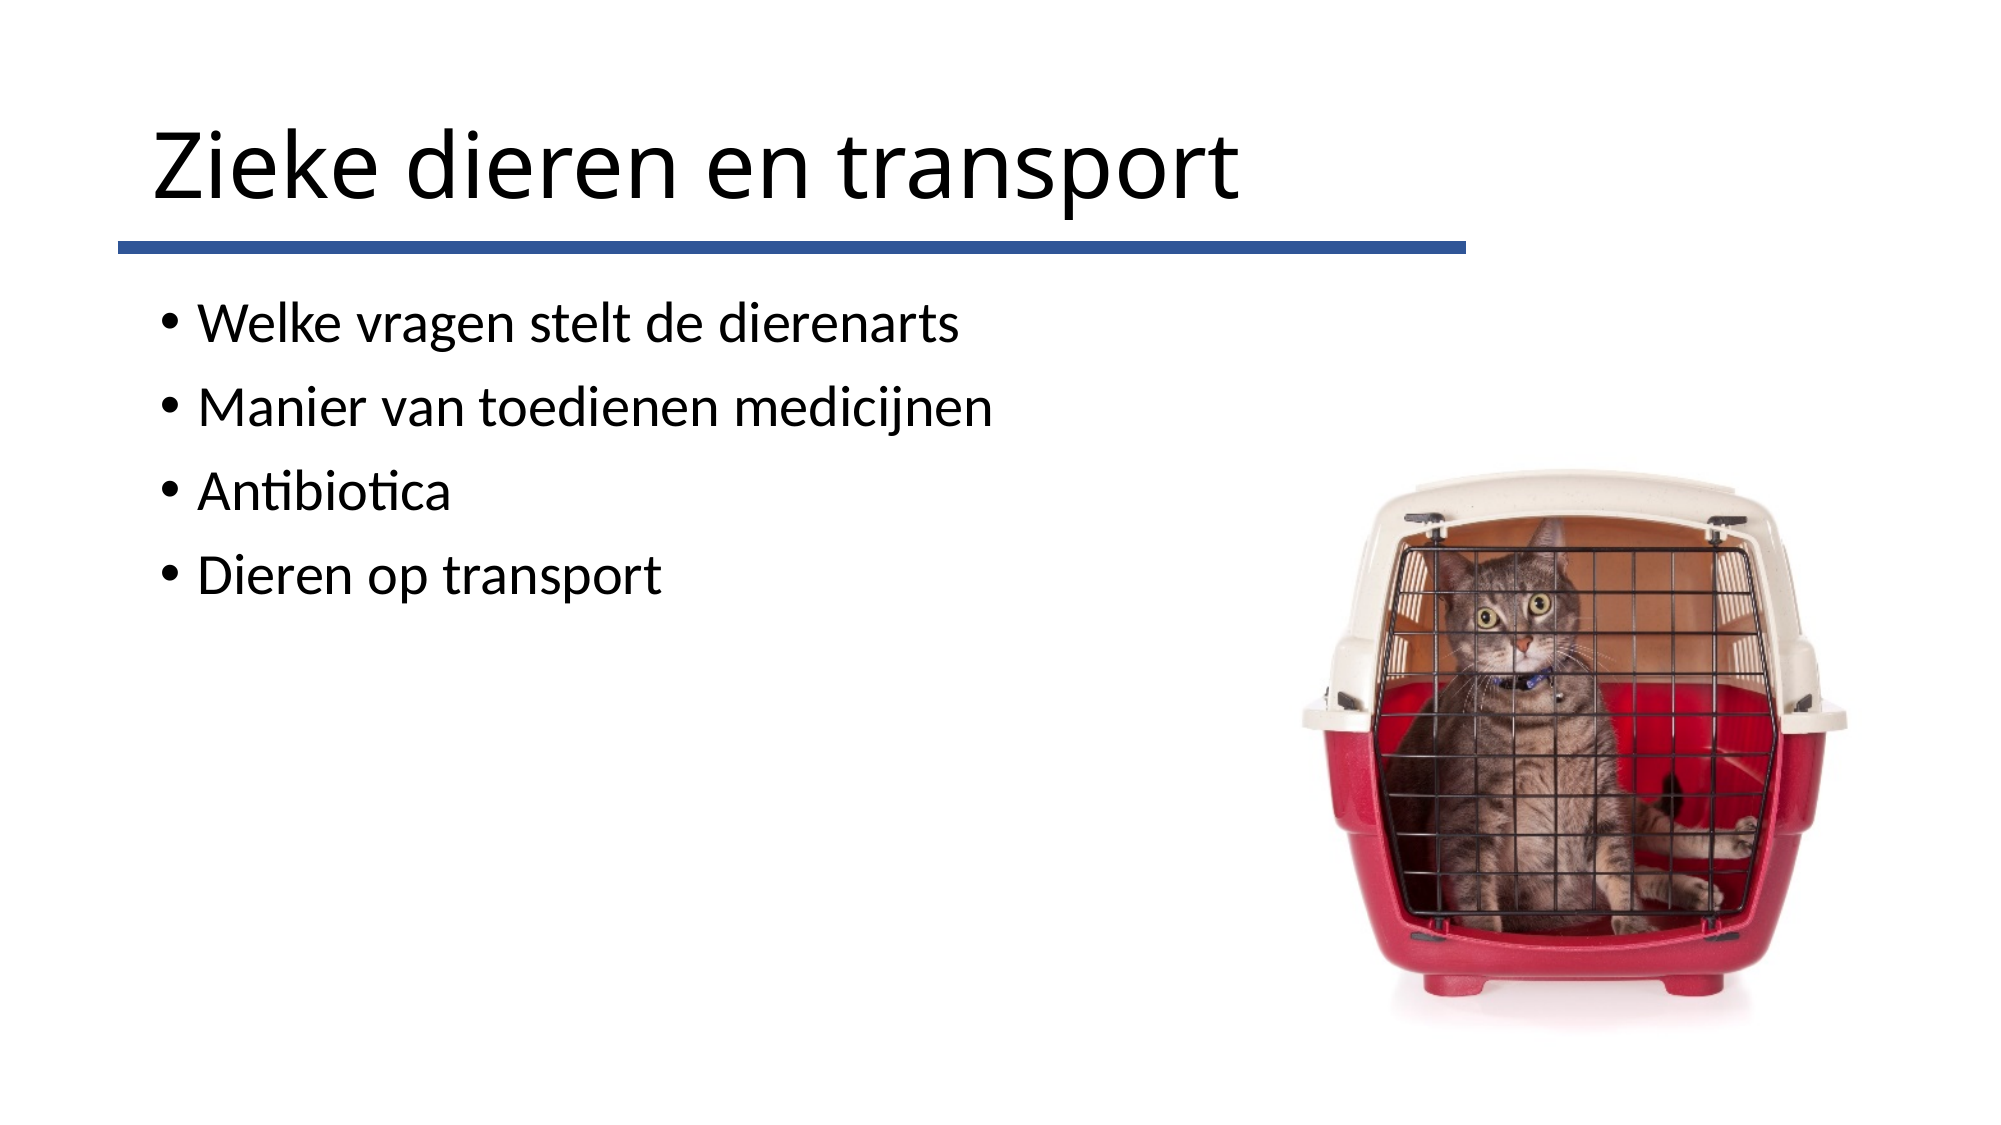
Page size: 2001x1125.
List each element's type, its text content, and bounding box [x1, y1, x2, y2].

list Welke vragen stelt de dierenarts Manier van toedienen medicijnen Antibiotica Dieren op transport [144, 285, 1870, 999]
picture [1228, 391, 1919, 1081]
title Zieke dieren en transport [137, 59, 1863, 278]
